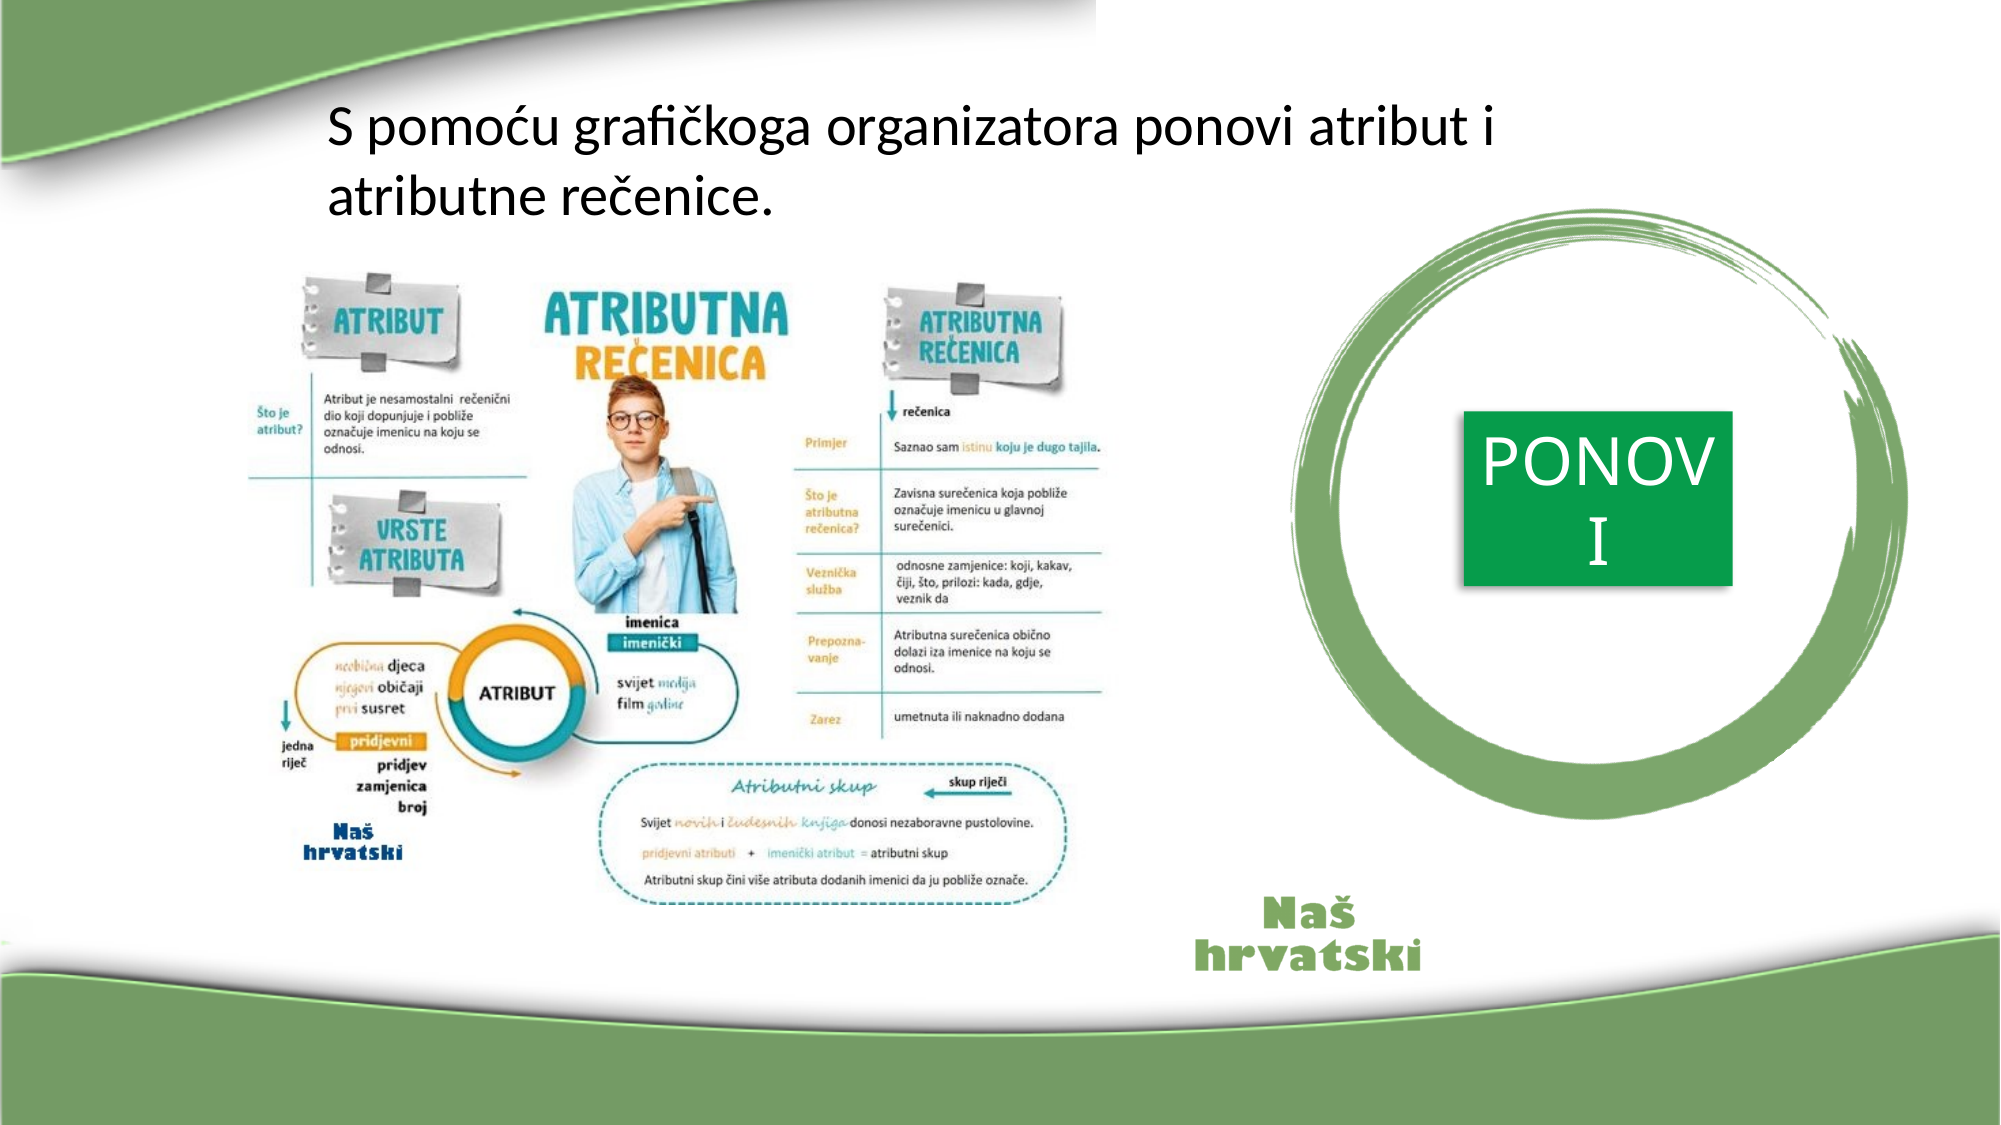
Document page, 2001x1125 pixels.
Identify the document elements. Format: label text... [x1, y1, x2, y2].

text_box S pomoću grafičkoga organizatora ponovi atribut i atributne rečenice. [1098, 79, 1599, 235]
picture [247, 0, 1121, 1125]
picture [1158, 871, 1465, 987]
picture [1291, 208, 1906, 815]
text_box S pomoću grafičkoga organizatora ponovi atribut i atributne rečenice. [312, 79, 430, 235]
text_box S pomoću grafičkoga organizatora ponovi atribut i atributne rečenice. [601, 79, 902, 235]
